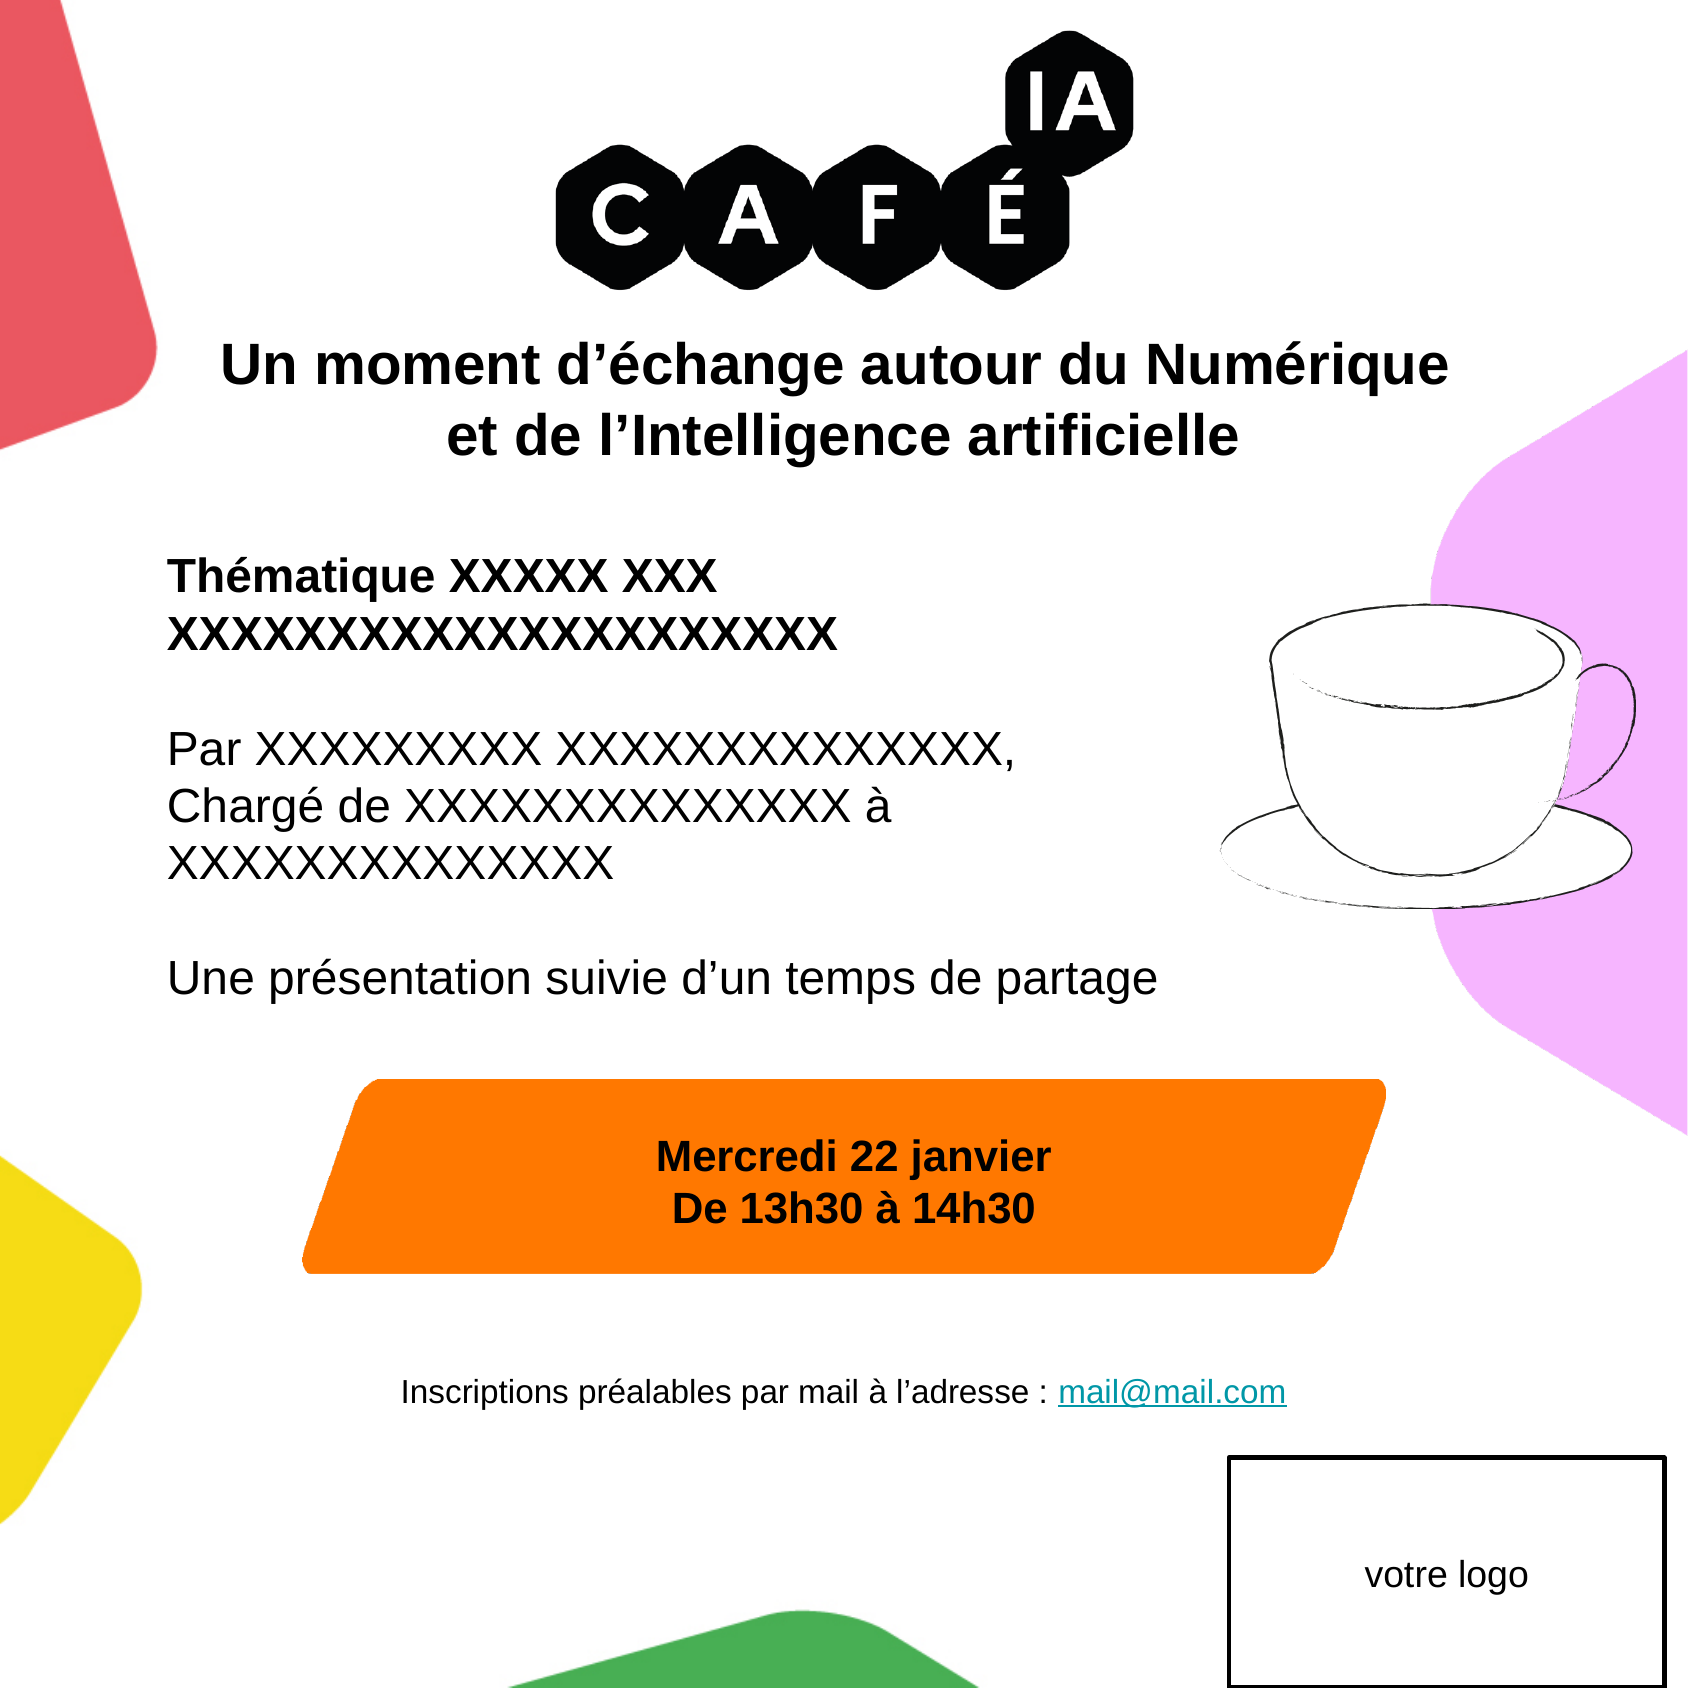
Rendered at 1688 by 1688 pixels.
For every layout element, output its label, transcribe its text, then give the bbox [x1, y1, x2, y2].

text_box Inscriptions préalables par mail à l’adresse : mail@mail.com [125, 1355, 1562, 1444]
text_box votre logo [1229, 1457, 1665, 1688]
picture [0, 0, 1688, 1688]
text_box Un moment d’échange autour du Numérique et de l’Intelligence artificielle [122, 311, 1381, 478]
text_box Thématique XXXXX XXX XXXXXXXXXXXXXXXXXXXXX Par XXXXXXXXX XXXXXXXXXXXXXX, Chargé de XXXXXXXXXXXXXX à XXXXXXXXXXXXXX Une présentation suivie d’un temps de partage [151, 529, 1205, 1028]
